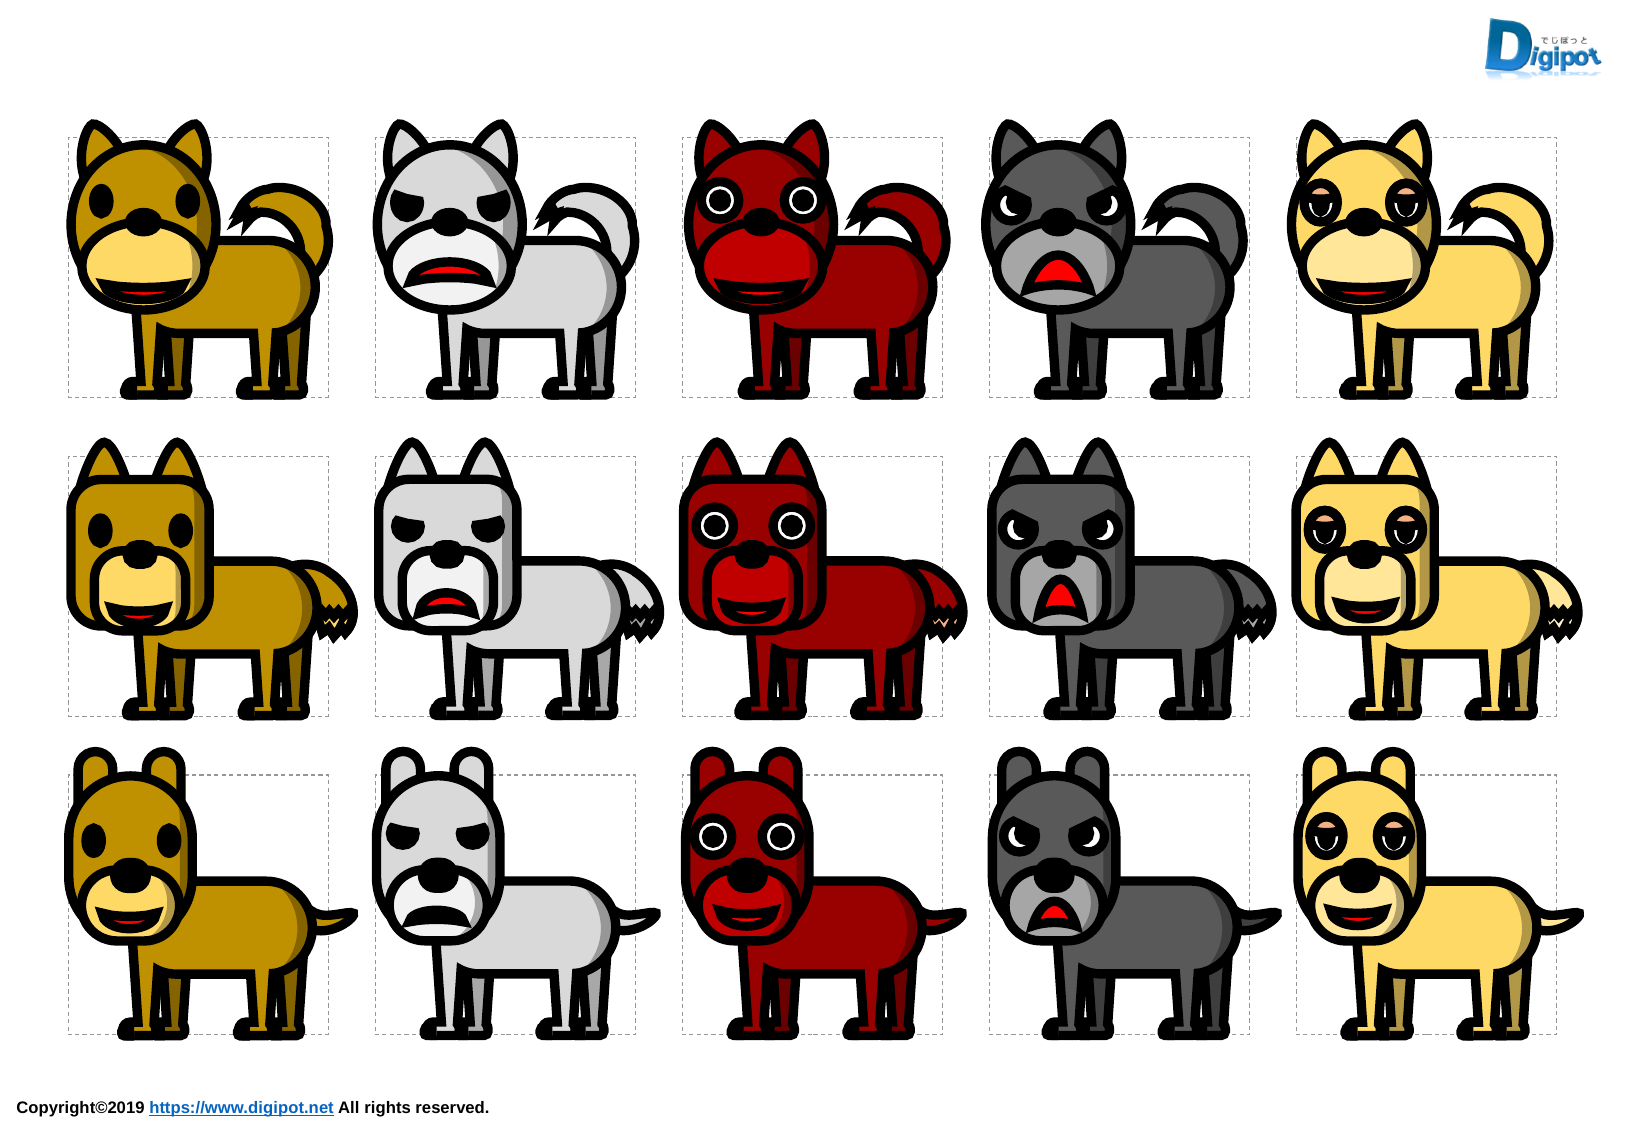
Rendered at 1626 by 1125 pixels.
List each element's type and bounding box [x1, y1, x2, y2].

text_box [1296, 442, 1576, 716]
text_box [71, 442, 351, 716]
text_box [688, 122, 946, 395]
text_box [376, 751, 653, 1036]
text_box [68, 751, 350, 1036]
text_box [985, 122, 1244, 395]
text_box [378, 442, 658, 716]
text_box [1298, 751, 1576, 1036]
text_box [683, 442, 961, 716]
text_box [991, 442, 1270, 716]
text_box [1291, 122, 1549, 395]
text_box [377, 122, 635, 395]
text_box [992, 751, 1274, 1036]
picture [1485, 18, 1602, 82]
text_box [685, 751, 959, 1036]
text_box [70, 122, 329, 395]
